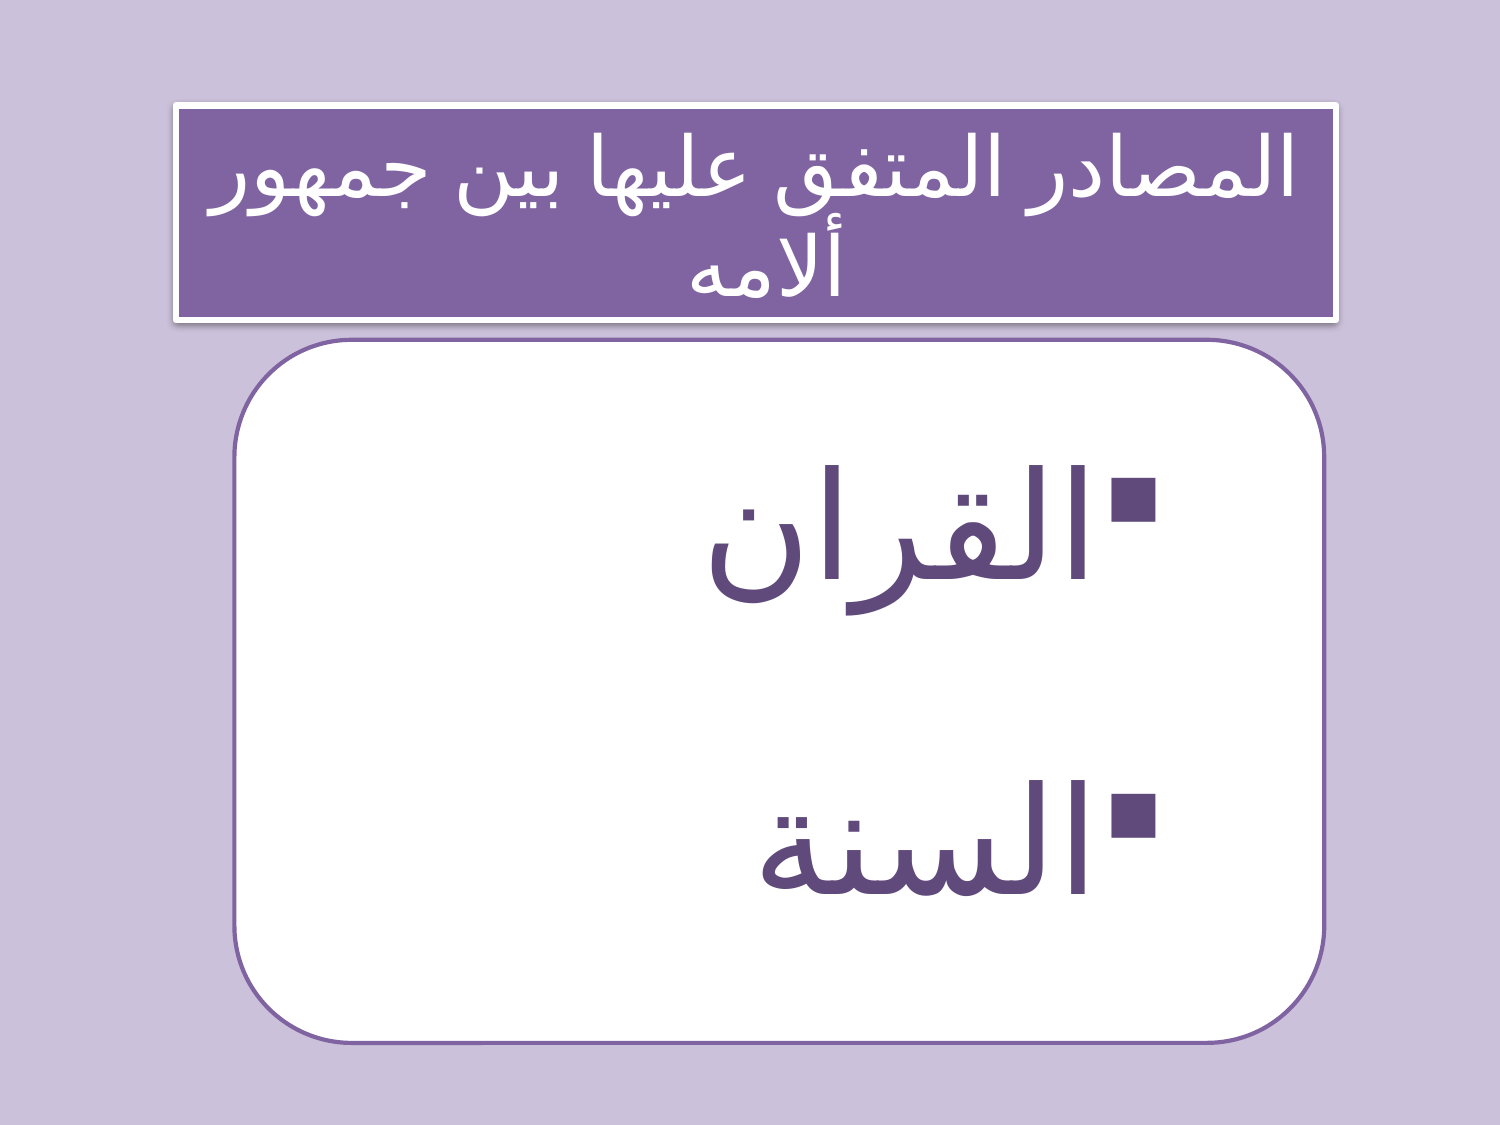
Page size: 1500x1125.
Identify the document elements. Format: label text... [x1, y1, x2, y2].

text_box القران السنة [386, 421, 1184, 932]
text_box المصادر المتفق عليها بين جمهور ألامه [173, 102, 1339, 323]
text_box [232, 337, 1327, 1046]
